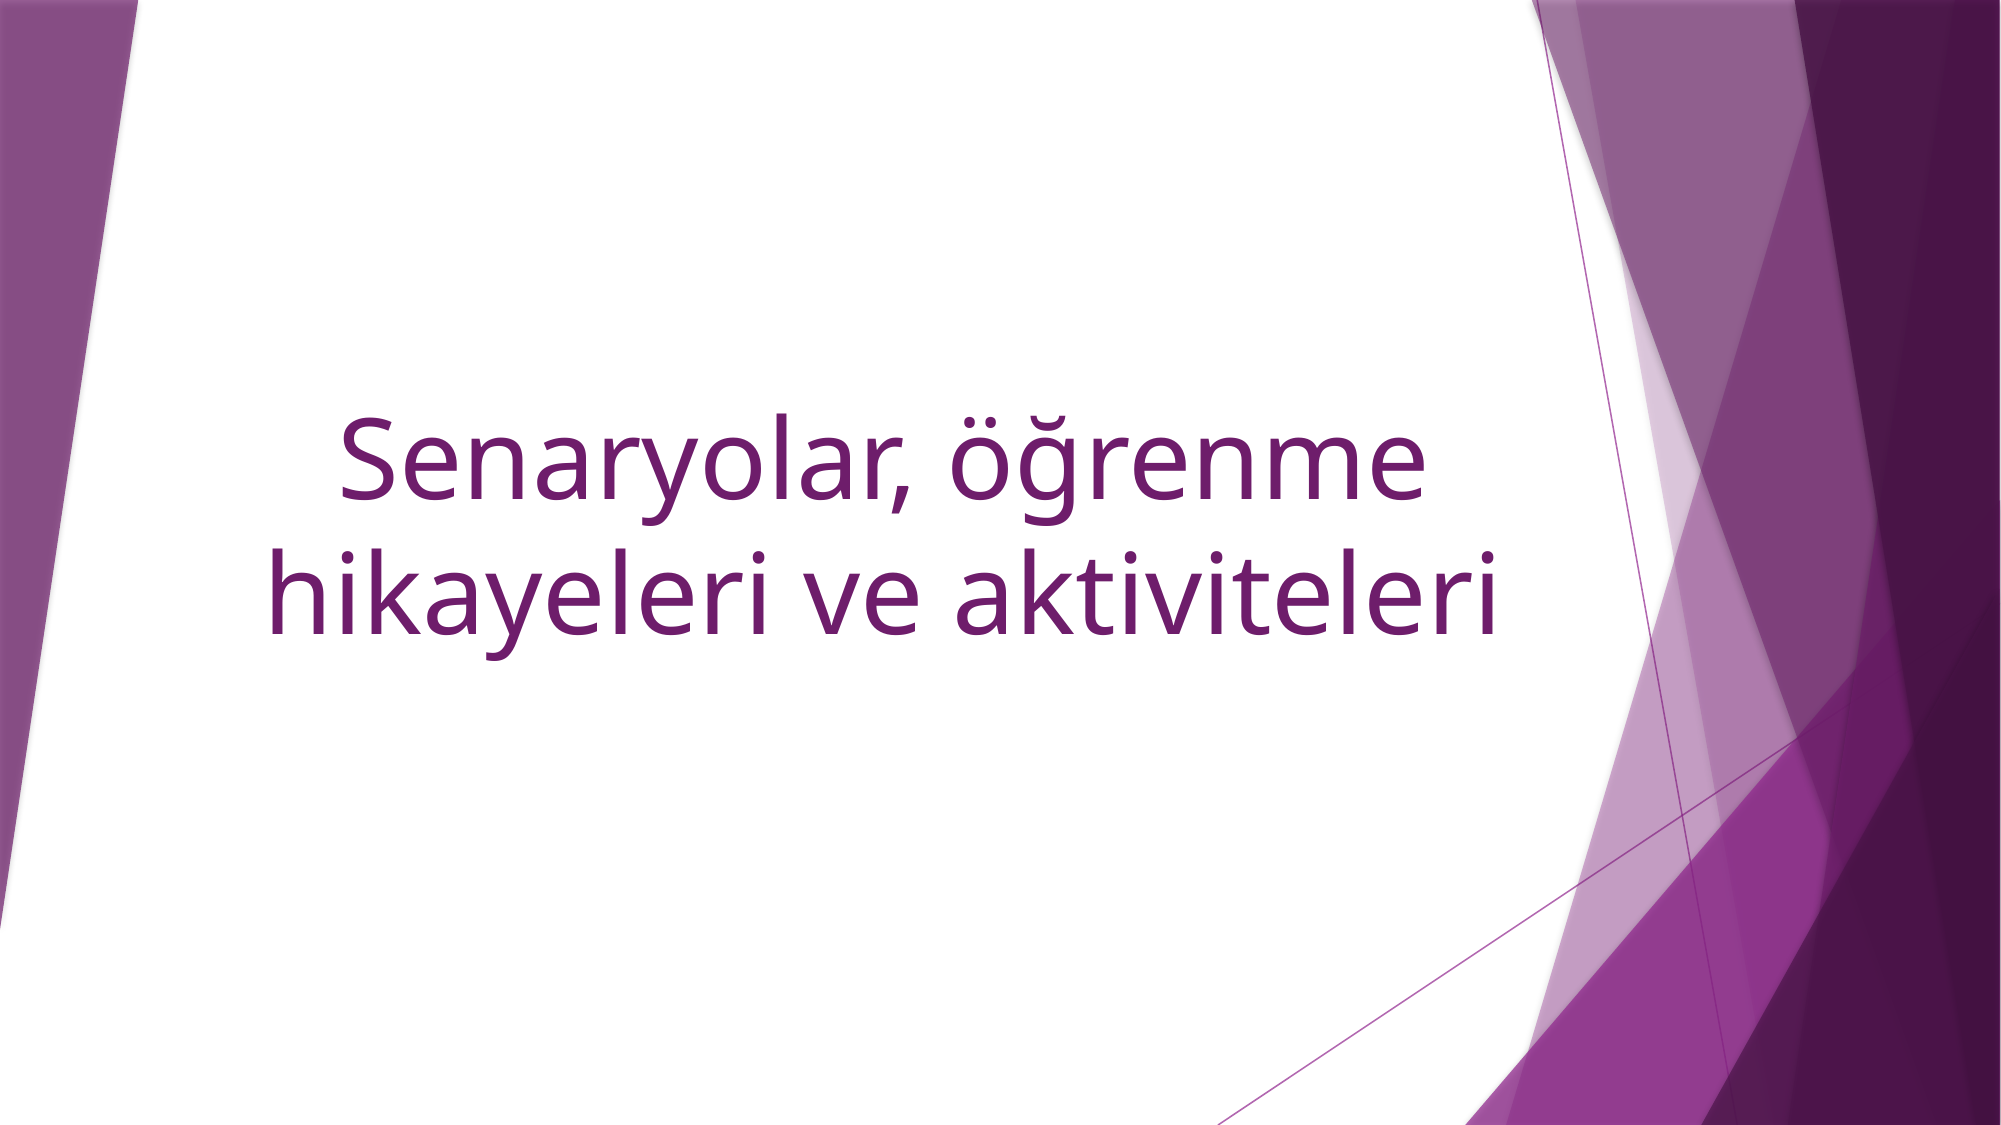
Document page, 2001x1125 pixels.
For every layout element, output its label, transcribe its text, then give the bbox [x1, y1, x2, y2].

title Senaryolar, öğrenme hikayeleri ve aktiviteleri [247, 394, 1522, 665]
